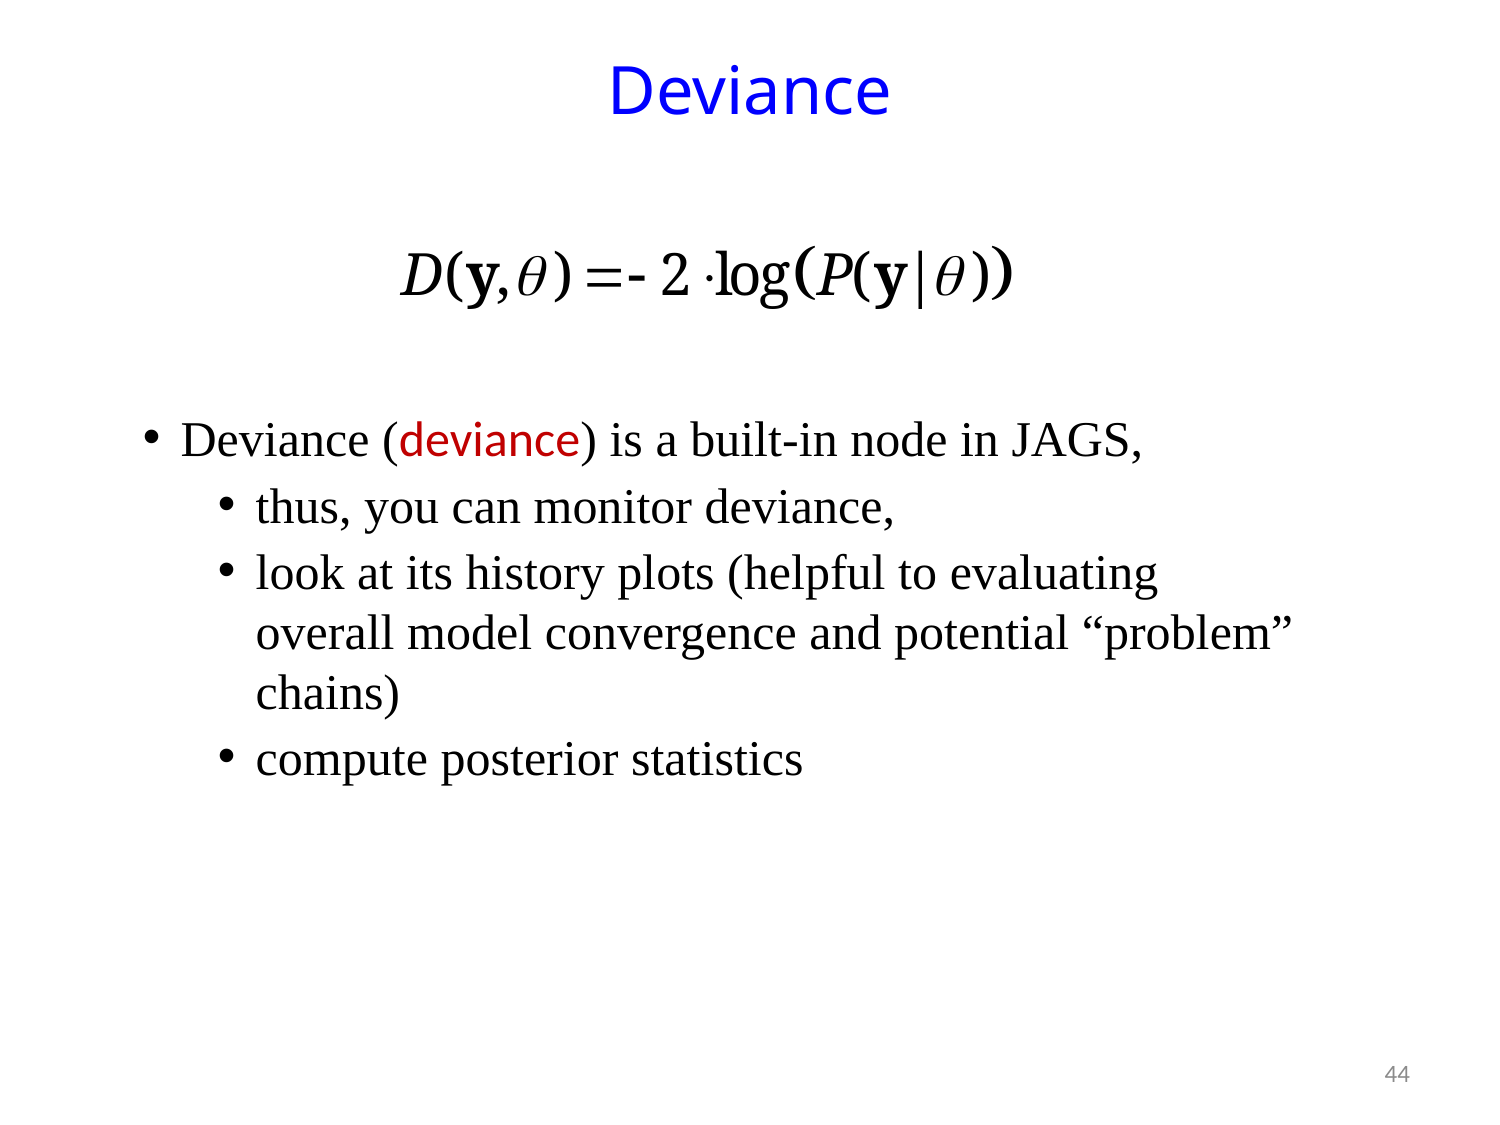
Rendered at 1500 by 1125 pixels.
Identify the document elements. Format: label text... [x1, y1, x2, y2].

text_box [392, 237, 1020, 326]
text_box Deviance (deviance) is a built-in node in JAGS, thus, you can monitor deviance, look at its history plots (helpful to evaluating overall model convergence and potential “problem” chains) compute posterior statistics [128, 399, 1324, 793]
title Deviance [75, 12, 1425, 163]
slide_number 44 [1074, 1042, 1425, 1103]
